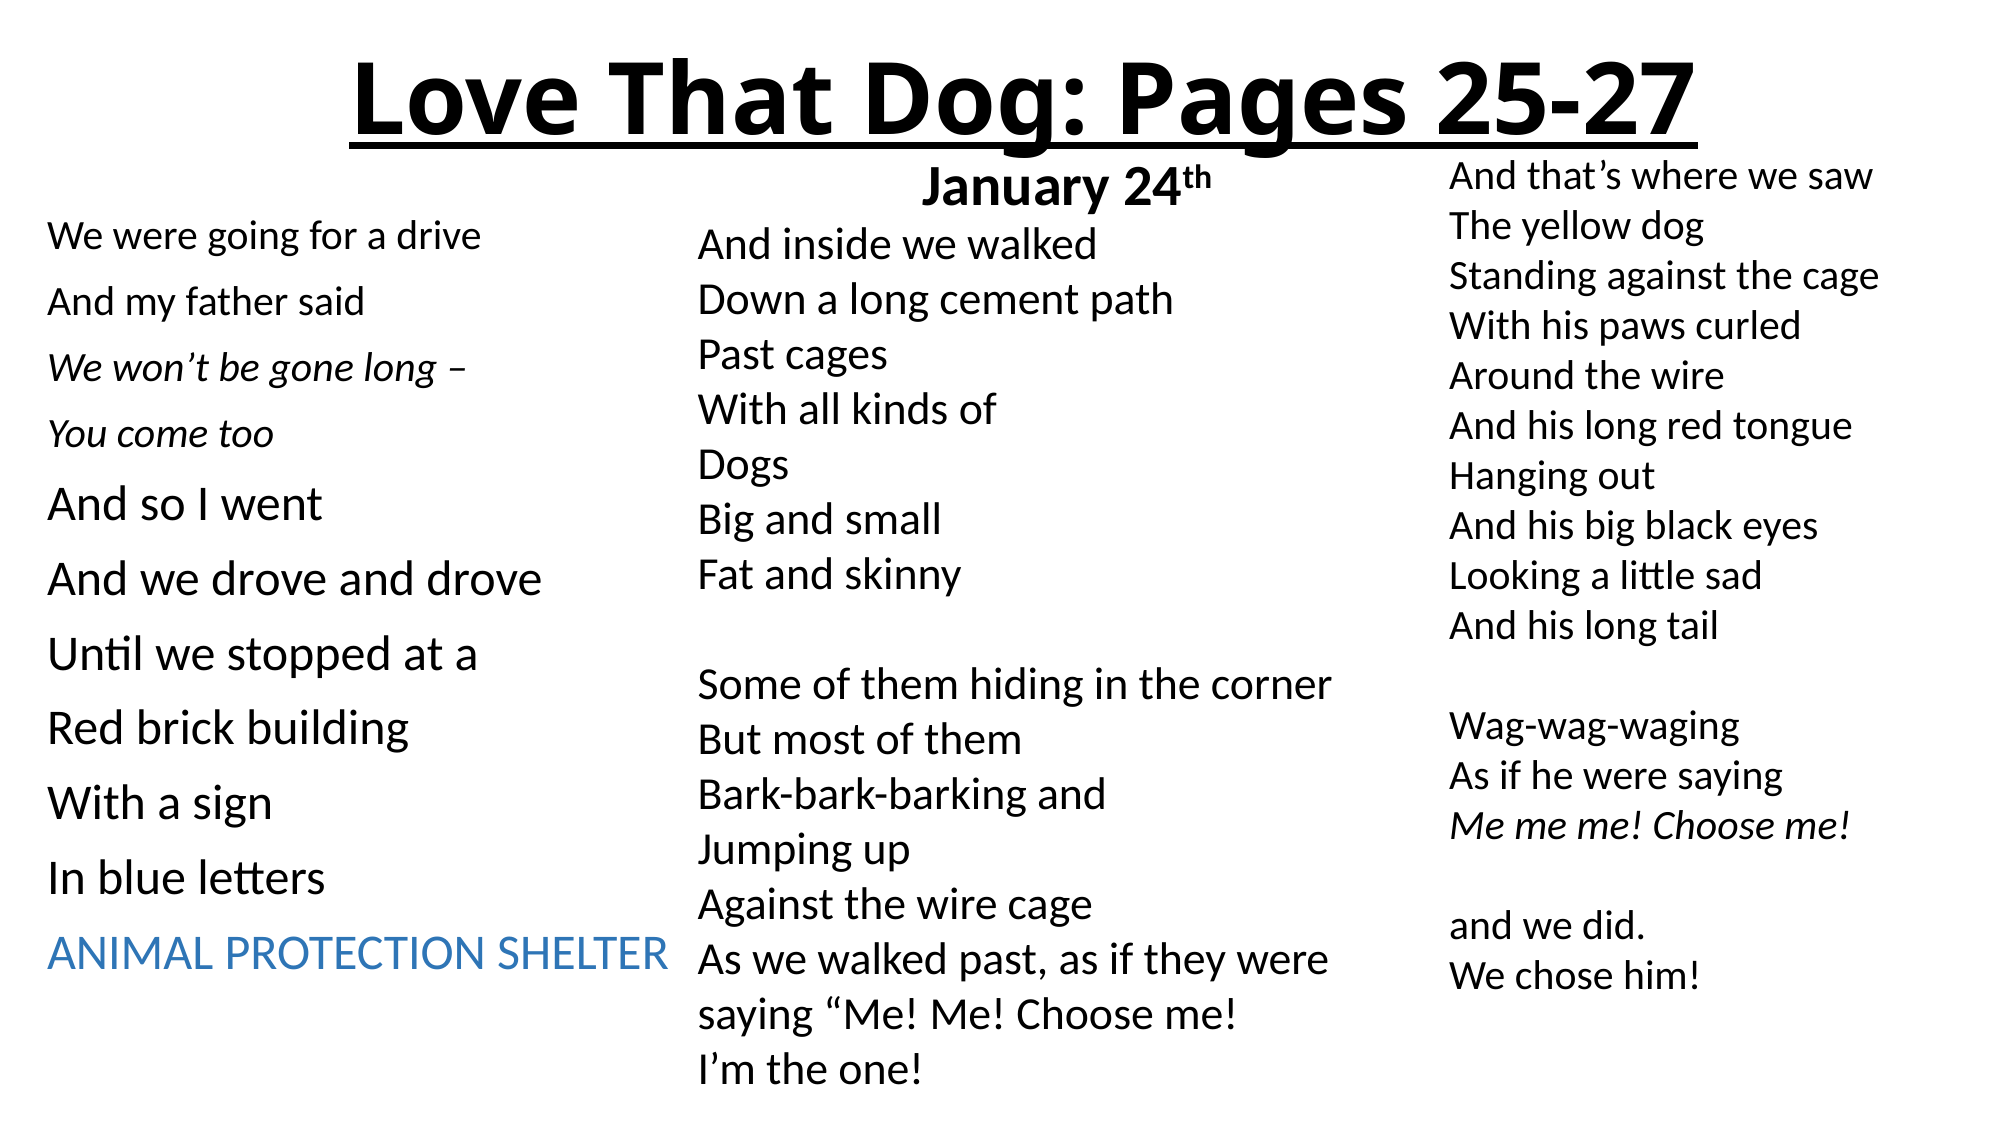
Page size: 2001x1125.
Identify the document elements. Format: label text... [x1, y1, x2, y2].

title Love That Dog: Pages 25-27 [334, 30, 1750, 174]
text_box And inside we walked Down a long cement path Past cages With all kinds of Dogs Big and small Fat and skinny Some of them hiding in the corner But most of them Bark-bark-barking and Jumping up Against the wire cage As we walked past, as if they were saying “Me! Me! Choose me! I’m the one! [682, 206, 1434, 1101]
text_box And that’s where we saw The yellow dog Standing against the cage With his paws curled Around the wire And his long red tongue Hanging out And his big black eyes Looking a little sad And his long tail Wag-wag-waging As if he were saying Me me me! Choose me! and we did. We chose him! [1434, 140, 1947, 1125]
list We were going for a drive And my father said We won’t be gone long – You come too And so I went And we drove and drove Until we stopped at a Red brick building With a sign In blue letters ANIMAL PROTECTION SHELTER [32, 206, 717, 1116]
text_box January 24th [907, 140, 1244, 206]
